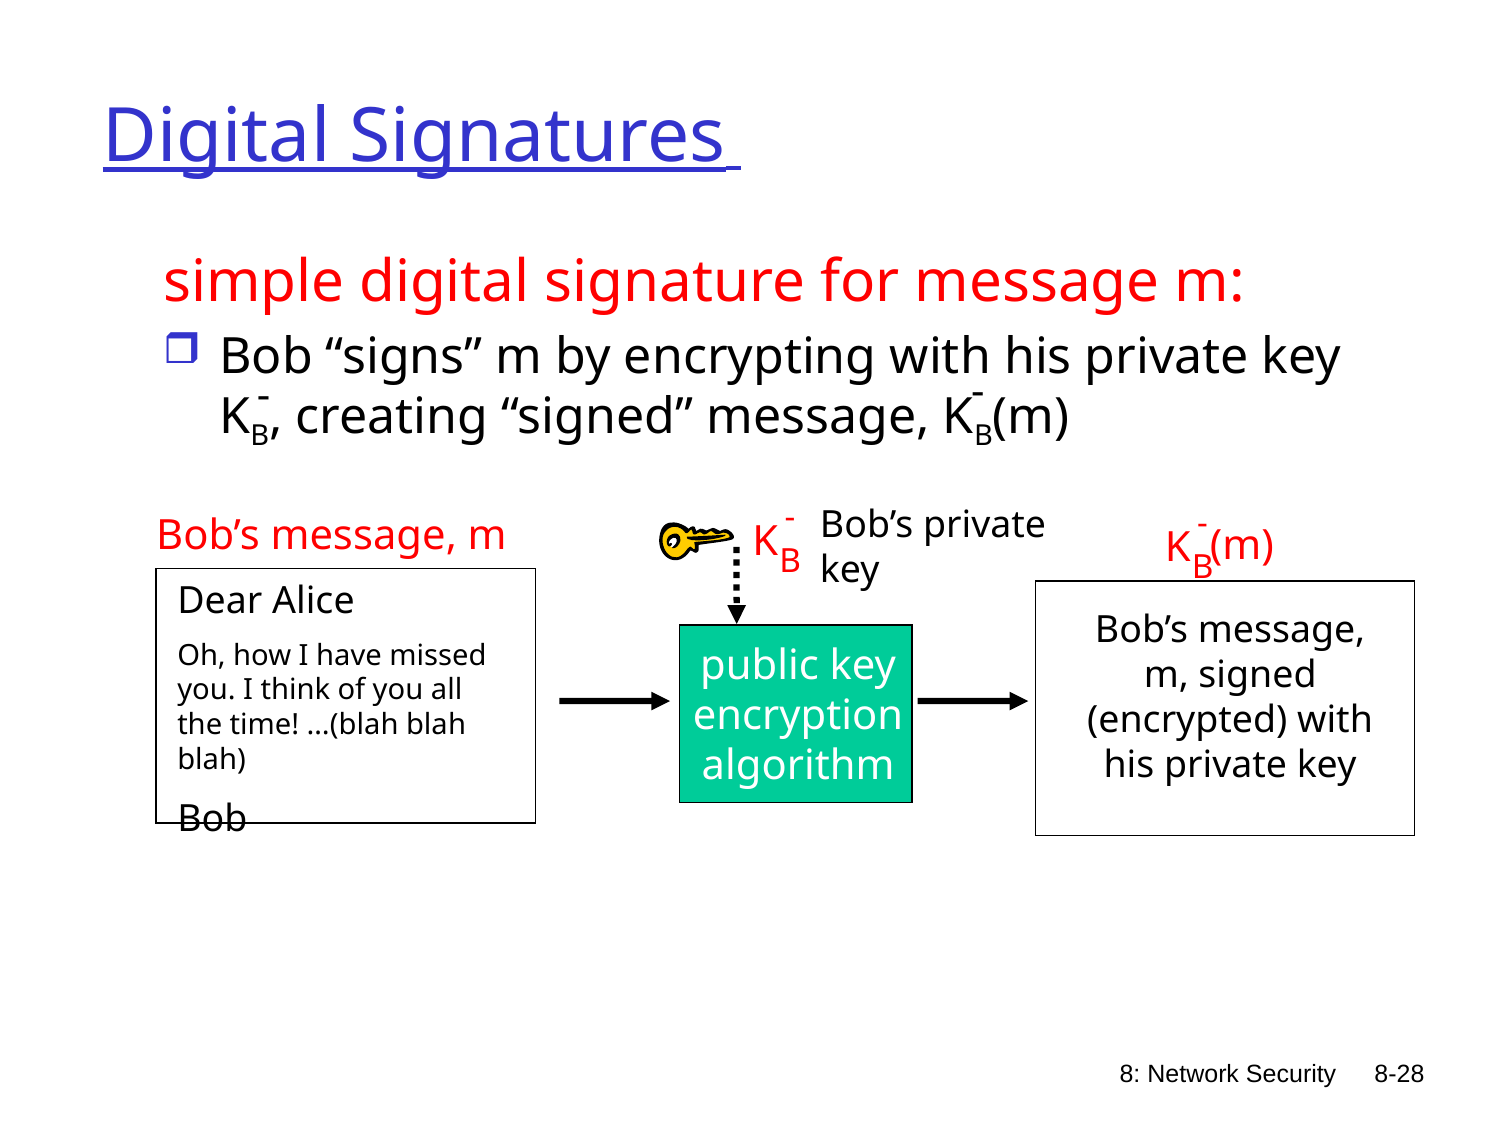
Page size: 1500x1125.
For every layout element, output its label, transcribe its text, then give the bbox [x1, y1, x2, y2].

text_box [917, 694, 1029, 708]
text_box [679, 796, 912, 803]
text_box (m) [1229, 510, 1298, 576]
text_box [156, 569, 162, 823]
text_box Bob’s message, m [106, 500, 556, 565]
text_box Bob’s private key [805, 492, 1095, 597]
text_box Dear Alice Oh, how I have missed you. I think of you all the time! …(blah blah blah) Bob [162, 568, 511, 847]
list simple digital signature for message m: Bob “signs” m by encrypting with his private key KB, creating “signed” message, KB(m) [148, 235, 1361, 569]
picture [658, 521, 734, 561]
text_box [511, 569, 536, 823]
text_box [1149, 493, 1229, 593]
text_box - [928, 356, 1027, 422]
text_box [730, 610, 743, 624]
text_box - [214, 360, 313, 426]
title Digital Signatures [87, 37, 1363, 225]
text_box [679, 624, 912, 630]
text_box Bob’s message, m, signed (encrypted) with his private key [1056, 597, 1405, 793]
text_box public key encryption algorithm [678, 630, 918, 796]
footer 8: Network Security [876, 1050, 1352, 1125]
text_box [1035, 581, 1415, 836]
slide_number 8-28 [1320, 1050, 1440, 1099]
text_box [559, 694, 671, 708]
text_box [736, 487, 816, 587]
